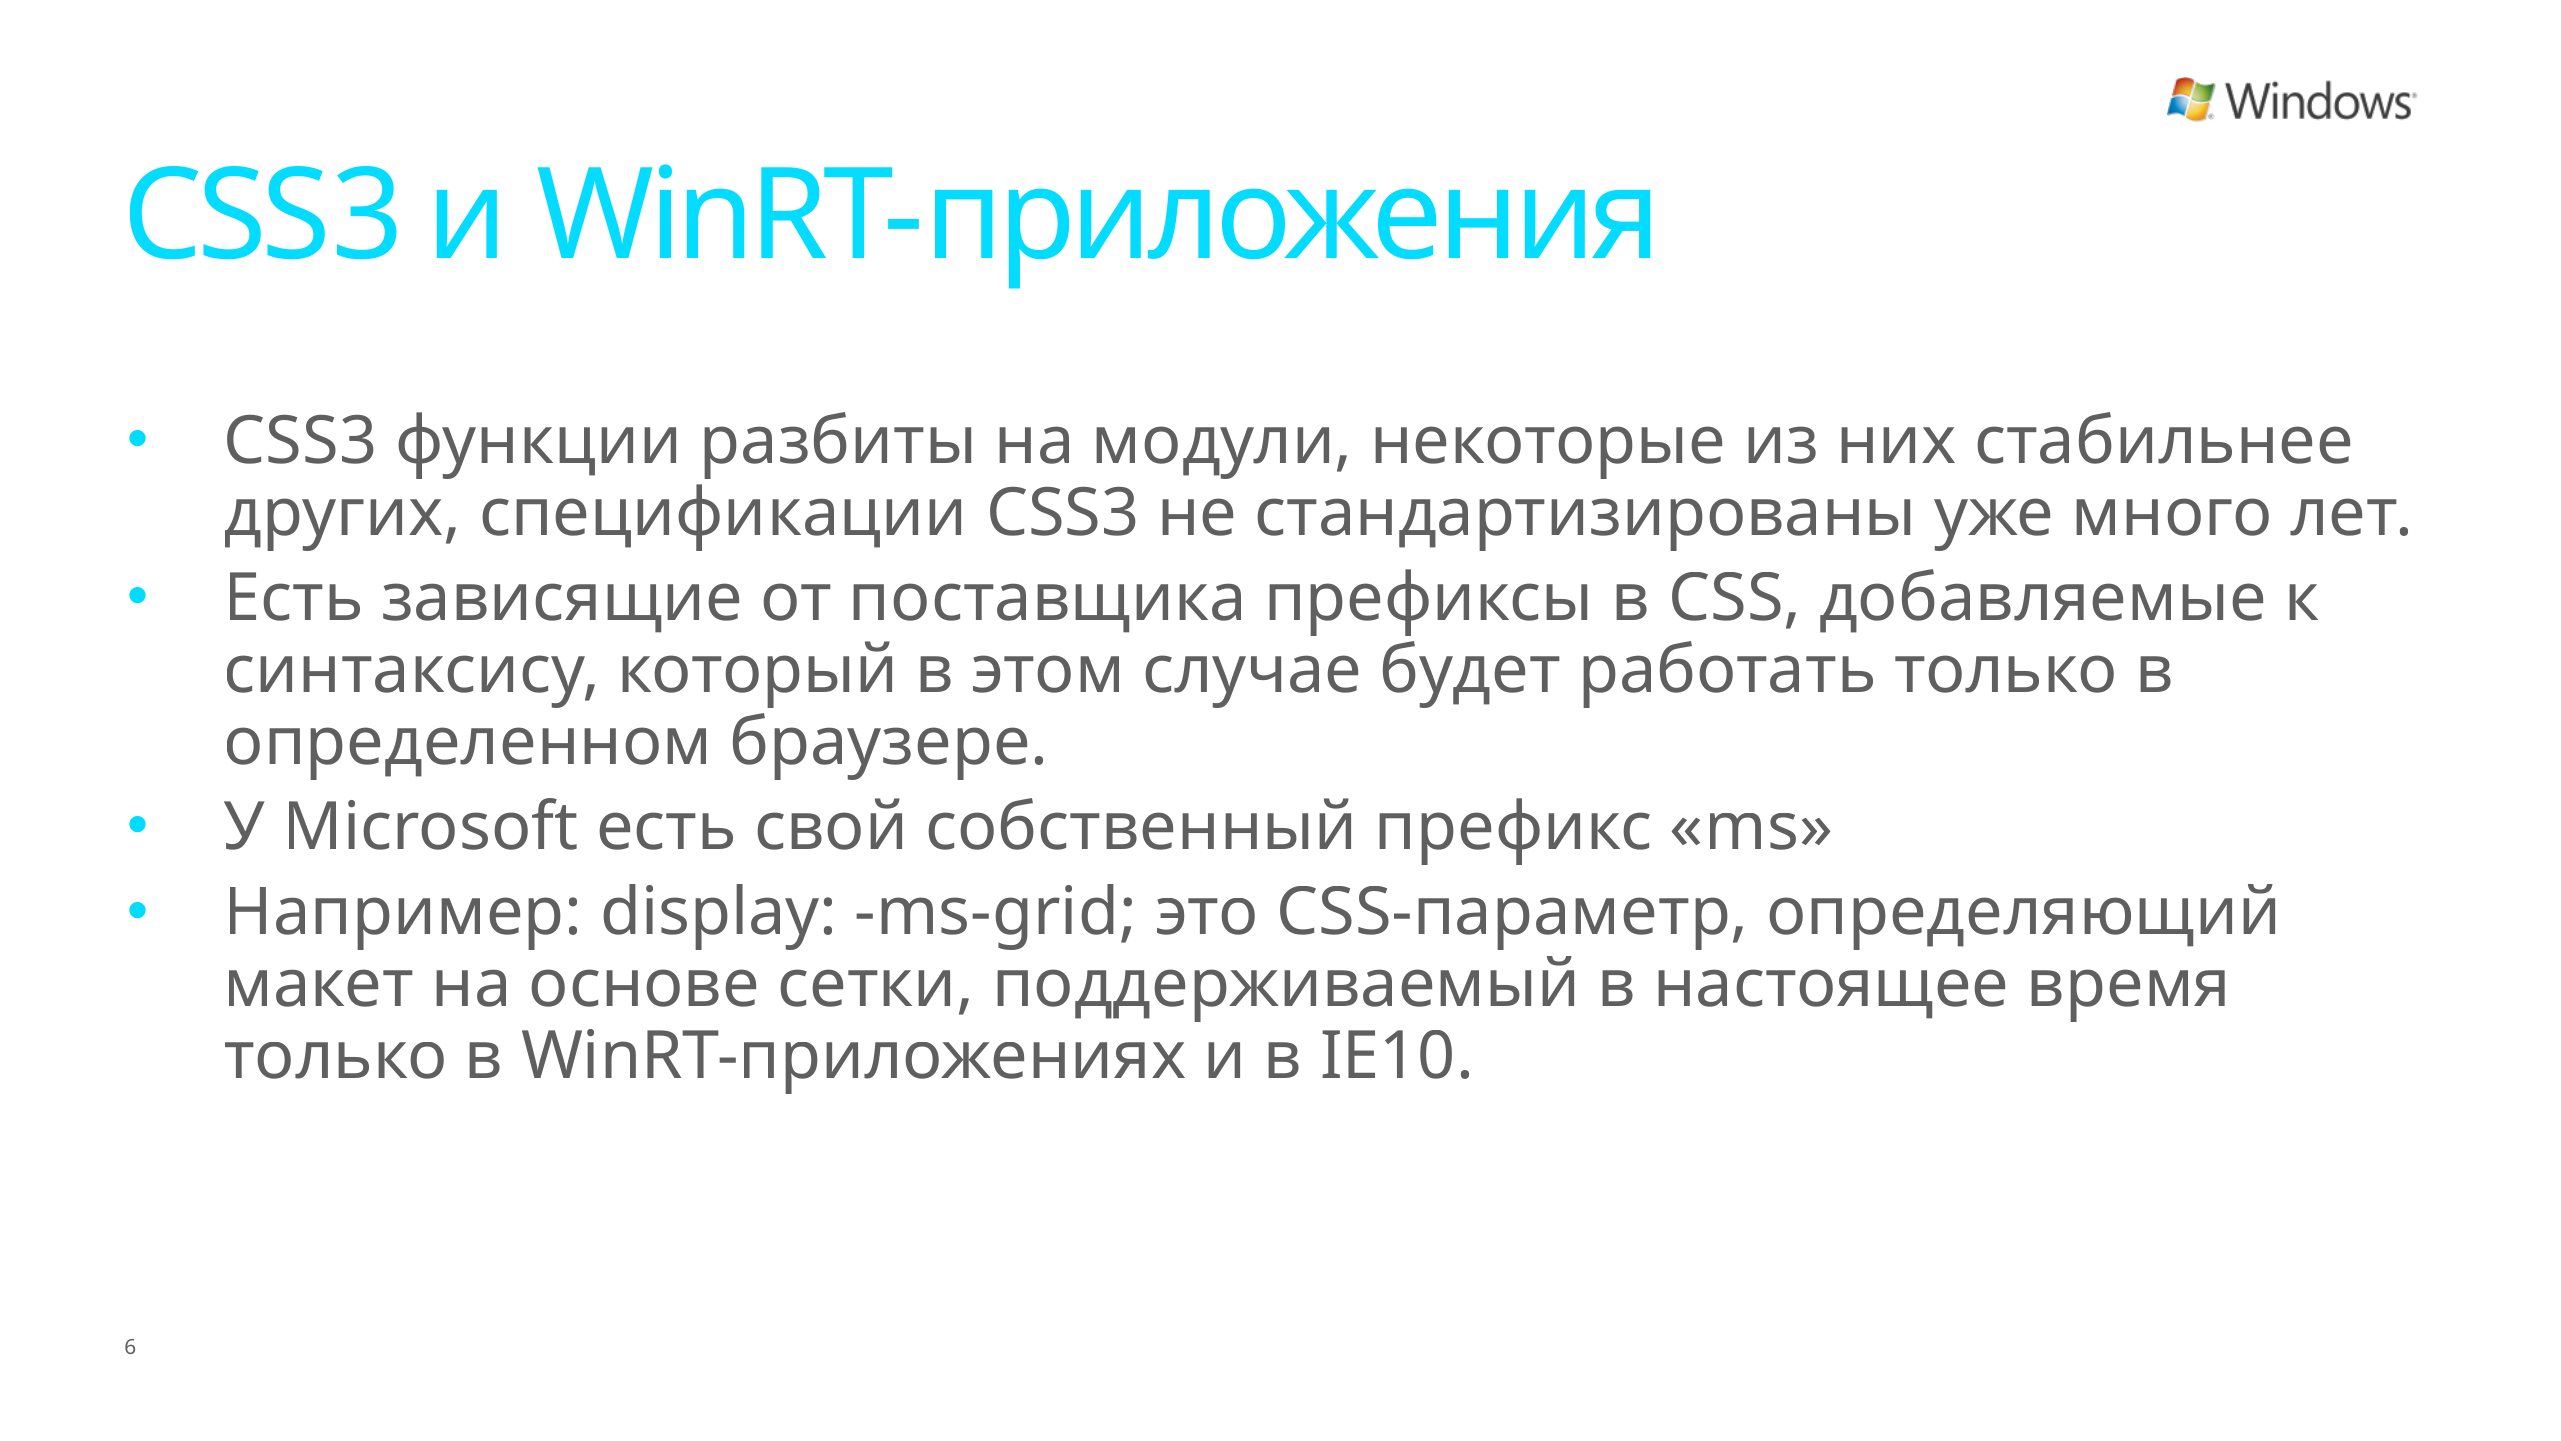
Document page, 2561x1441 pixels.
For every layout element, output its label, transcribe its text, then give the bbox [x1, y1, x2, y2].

list CSS3 функции разбиты на модули, некоторые из них стабильнее других, спецификации CSS3 не стандартизированы уже много лет. Есть зависящие от поставщика префиксы в CSS, добавляемые к синтаксису, который в этом случае будет работать только в определенном браузере. У Microsoft есть свой собственный префикс «ms» Например: display: -ms-grid; это CSS-параметр, определяющий макет на основе сетки, поддерживаемый в настоящее время только в WinRT-приложениях и в IE10. [127, 405, 2470, 1122]
title CSS3 и WinRT-приложения [122, 48, 2465, 286]
